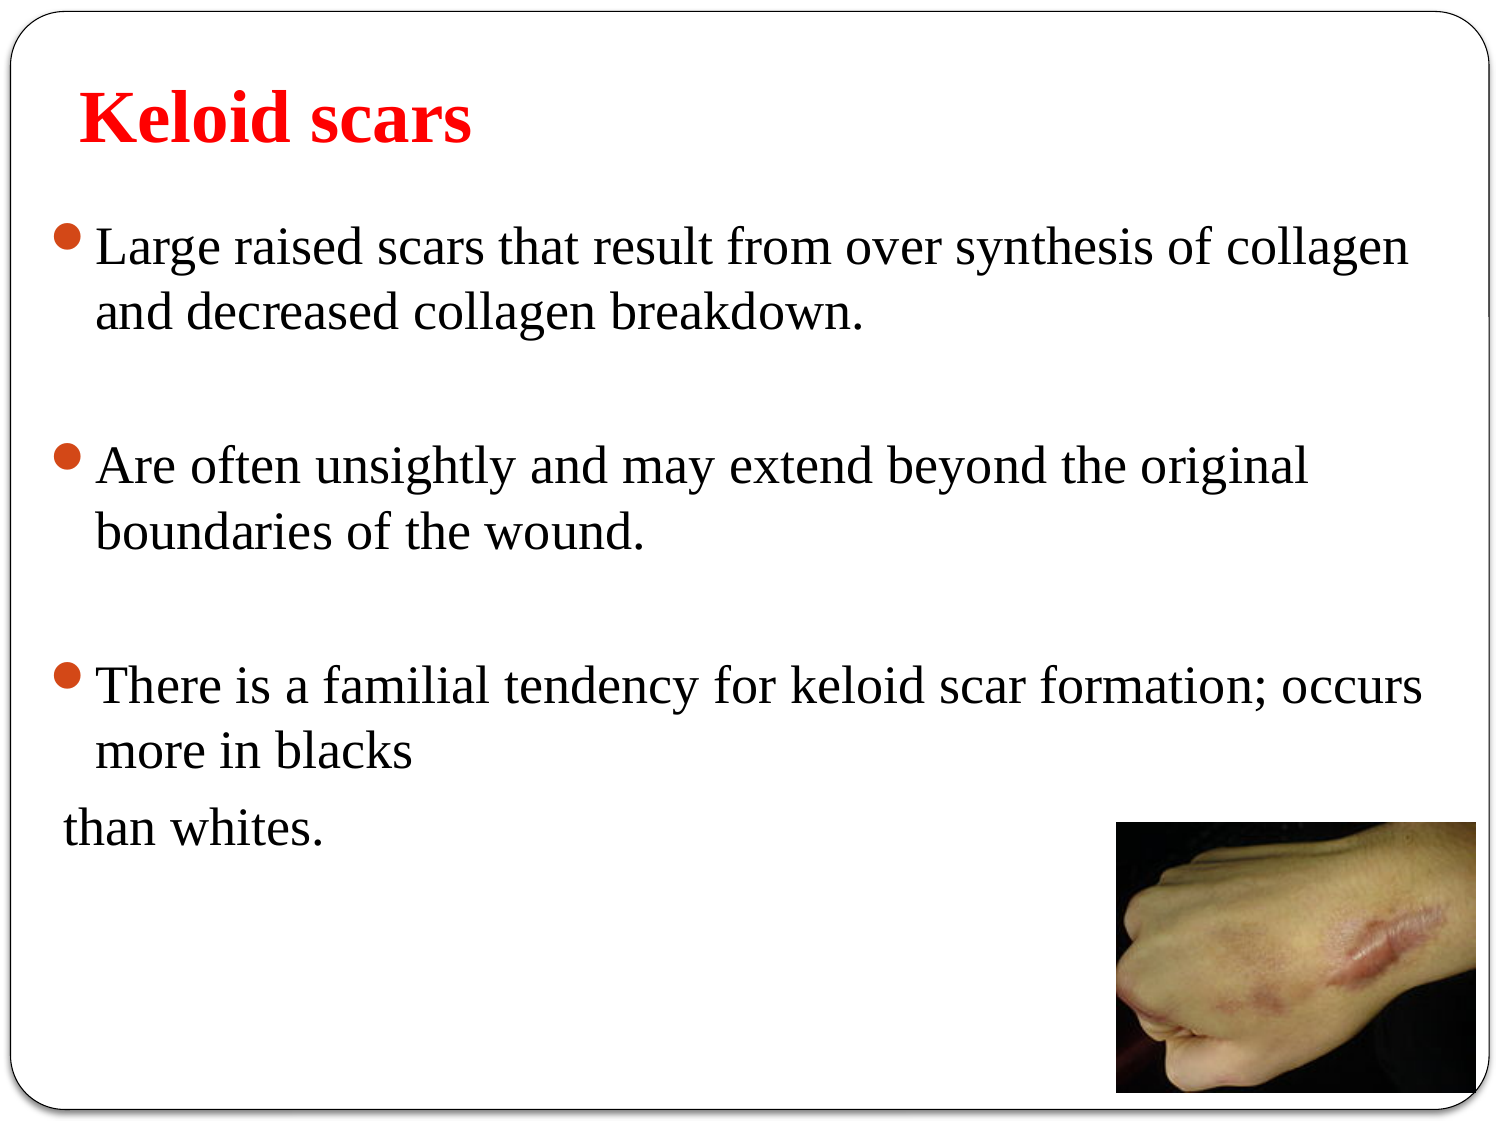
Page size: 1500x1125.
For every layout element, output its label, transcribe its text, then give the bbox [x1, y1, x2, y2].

picture [1115, 822, 1476, 1093]
title Keloid scars [64, 30, 1415, 173]
list Large raised scars that result from over synthesis of collagen and decreased collagen breakdown. Are often unsightly and may extend beyond the original boundaries of the wound. There is a familial tendency for keloid scar formation; occurs more in blacks than whites. [35, 202, 1500, 1097]
